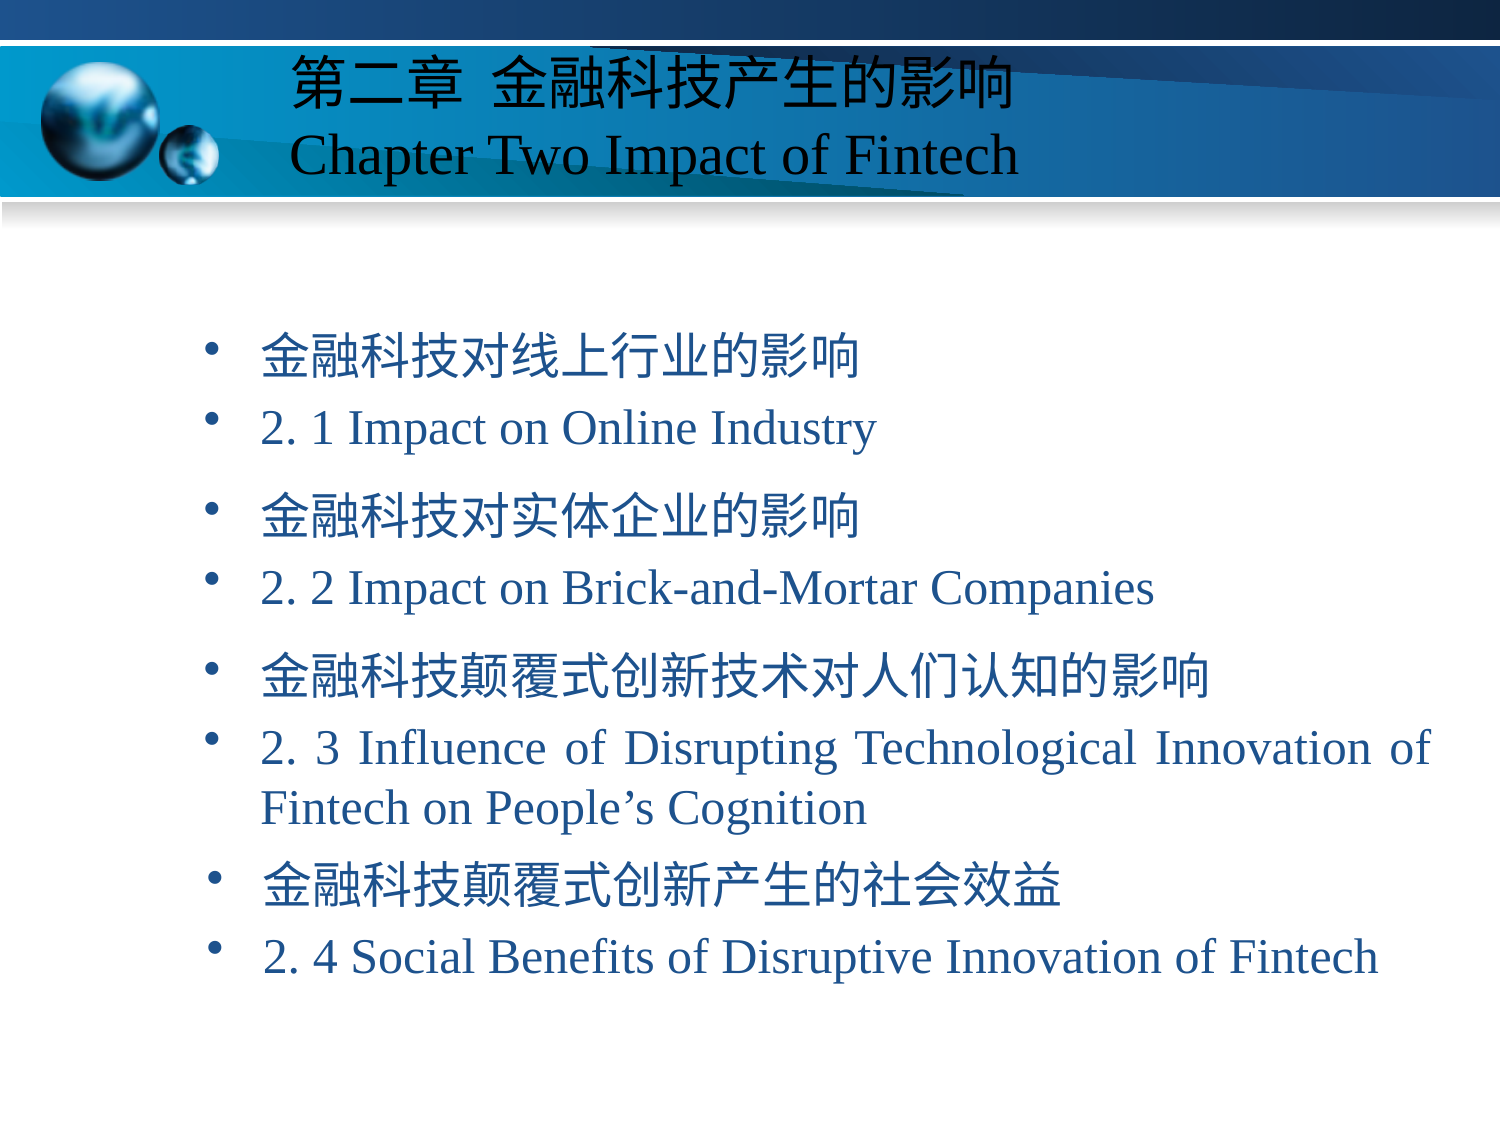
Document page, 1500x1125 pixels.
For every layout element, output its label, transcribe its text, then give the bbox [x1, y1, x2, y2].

title 第二章 金融科技产生的影响 Chapter Two Impact of Fintech [274, 44, 1363, 188]
text_box 金融科技颠覆式创新产生的社会效益 2. 4 Social Benefits of Disruptive Innovation of Fintech [191, 846, 1450, 991]
text_box 金融科技对线上行业的影响 2. 1 Impact on Online Industry [188, 317, 1447, 462]
picture [42, 63, 159, 180]
picture [160, 126, 218, 184]
text_box 金融科技对实体企业的影响 2. 2 Impact on Brick-and-Mortar Companies [188, 477, 1447, 622]
text_box 金融科技颠覆式创新技术对人们认知的影响 2. 3 Influence of Disrupting Technological Innovation of Fintech on People’s Cognition [188, 636, 1447, 842]
